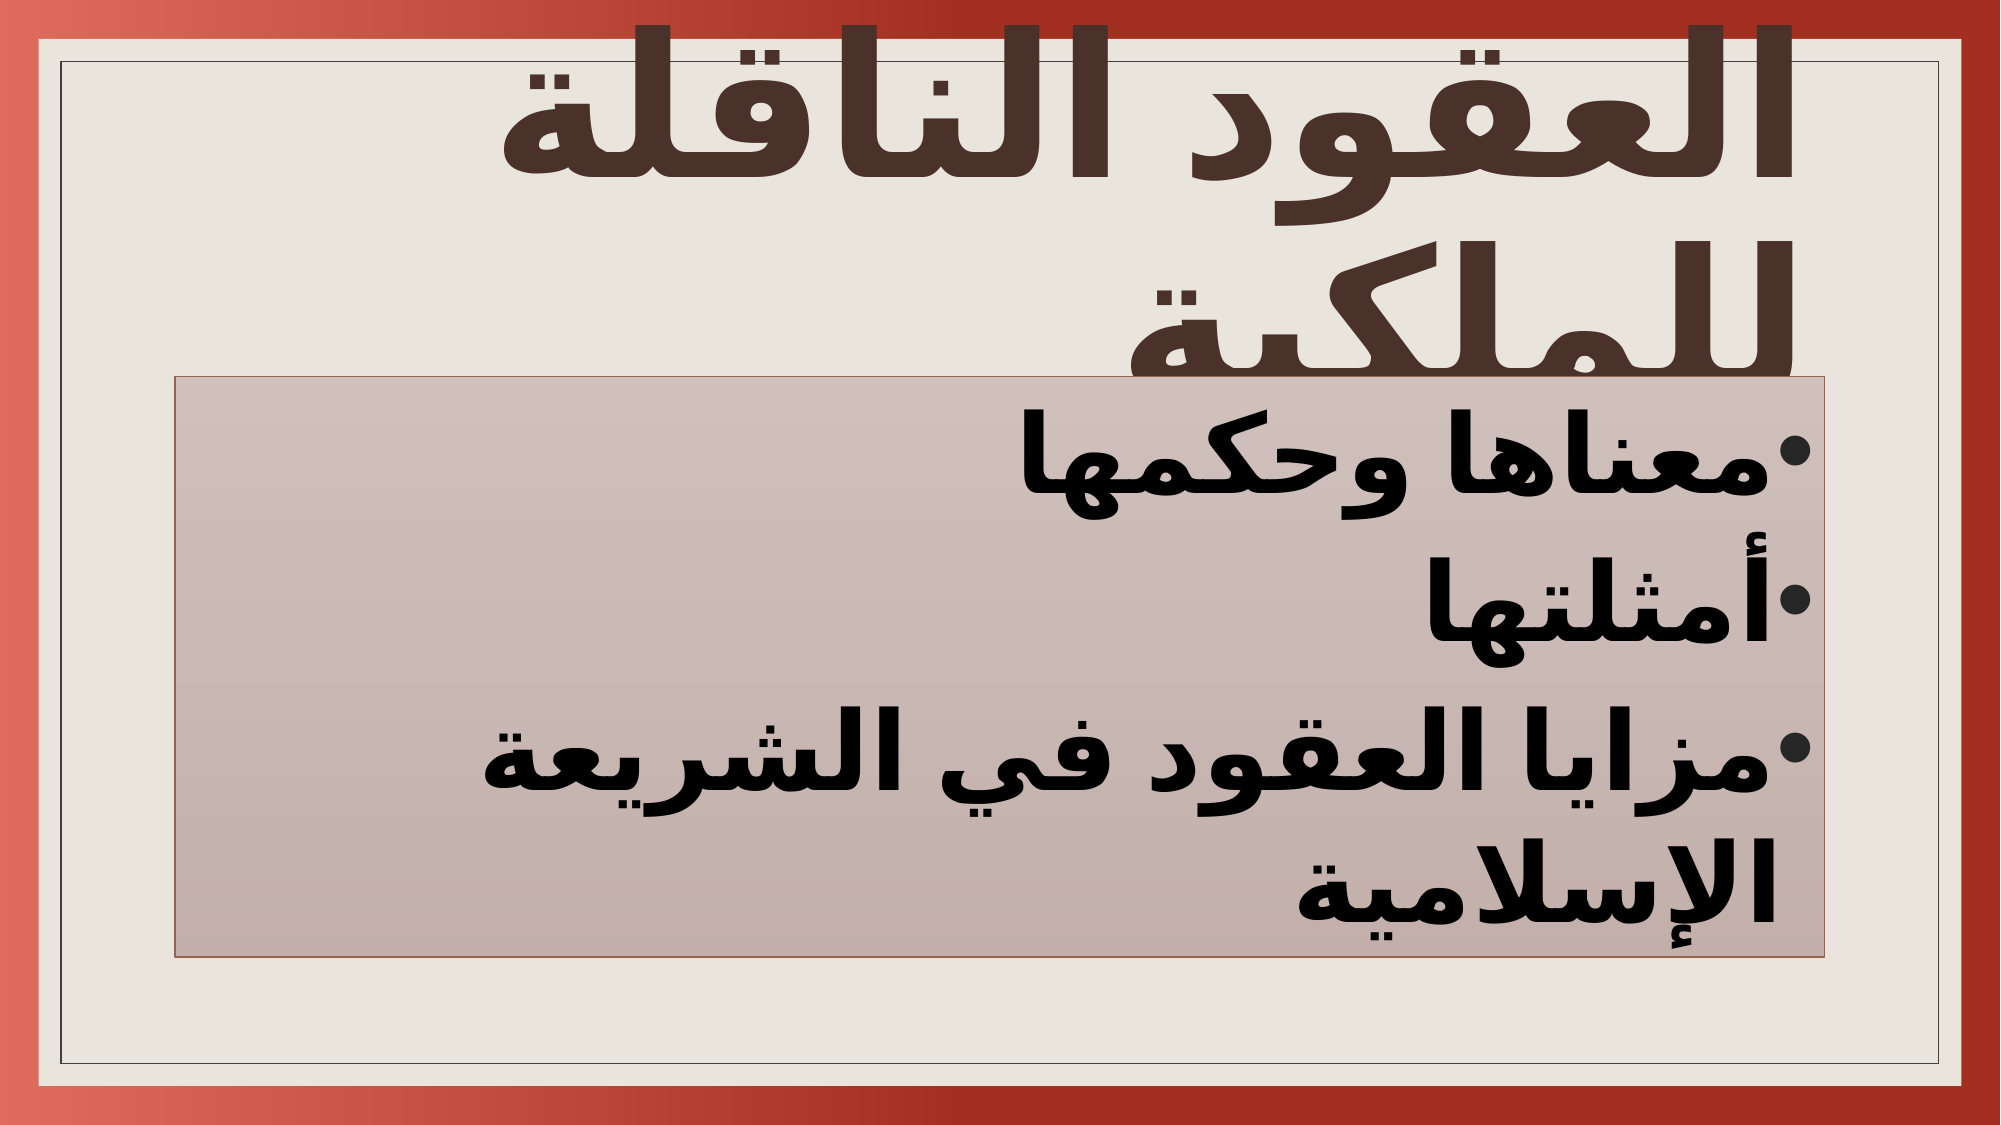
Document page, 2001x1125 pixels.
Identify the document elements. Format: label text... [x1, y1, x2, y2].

title العقود الناقلة للملكية [174, 92, 1825, 349]
list معناها وحكمها أمثلتها مزايا العقود في الشريعة الإسلامية [174, 376, 1825, 958]
